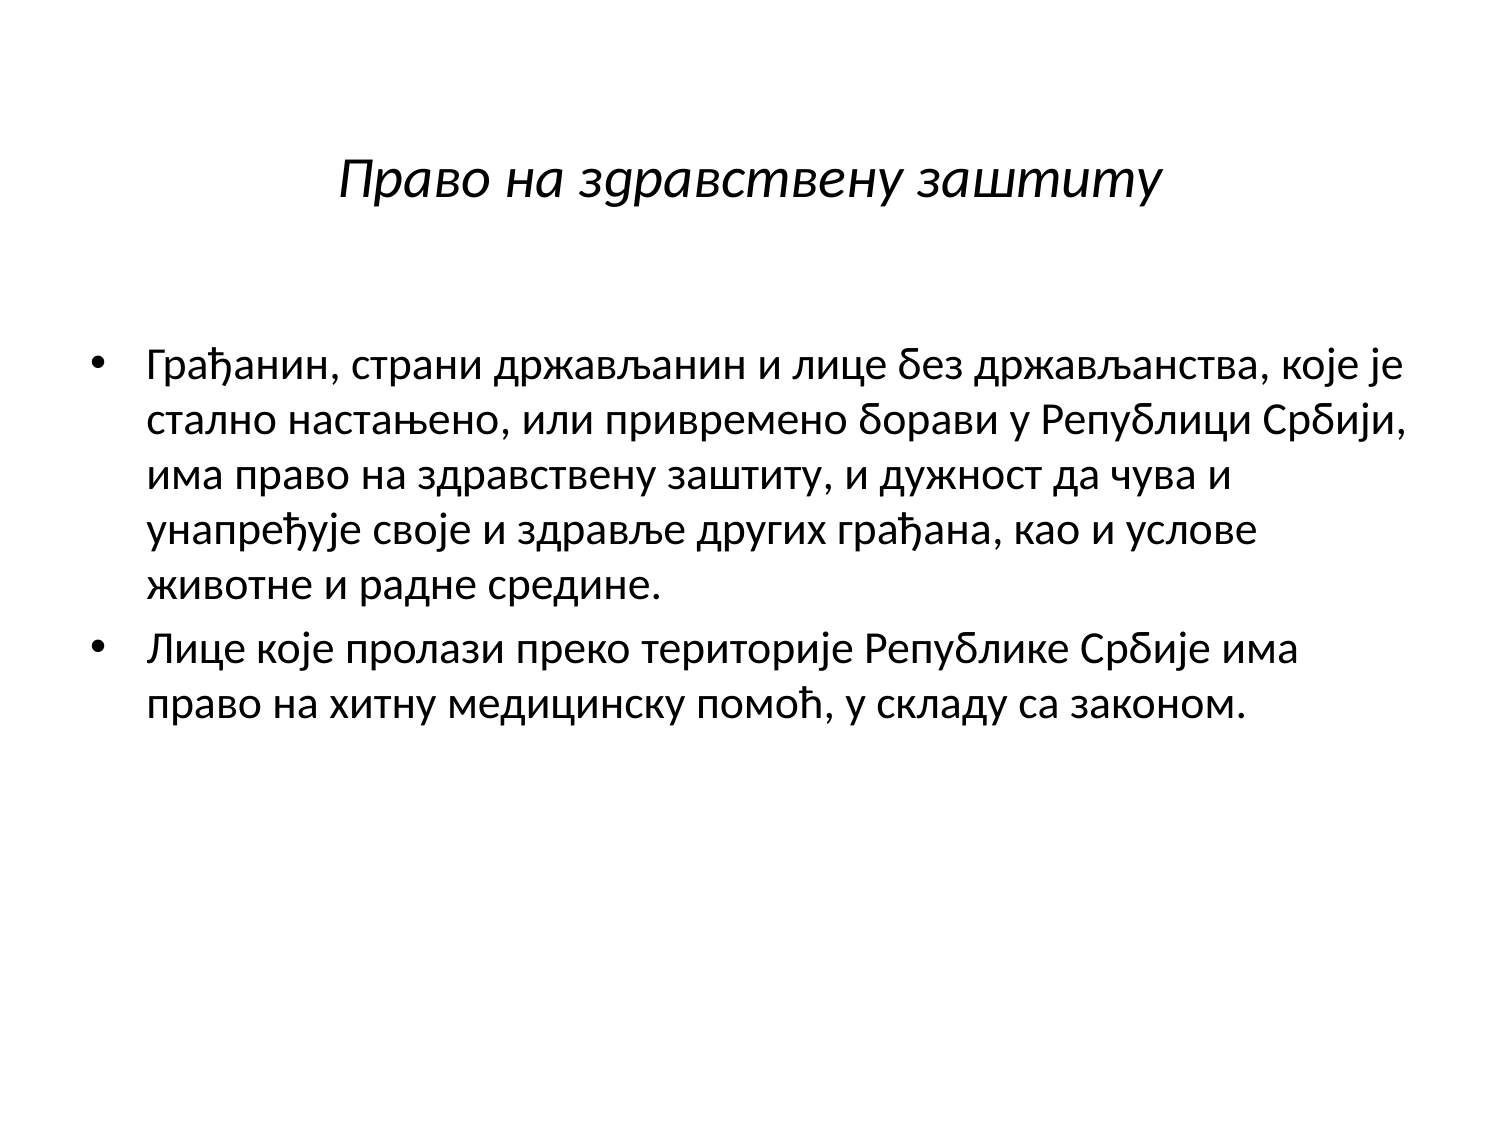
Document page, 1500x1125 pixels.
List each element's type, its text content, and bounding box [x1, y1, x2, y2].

title Право на здравствену заштиту [75, 45, 1425, 233]
list Грађанин, страни држављанин и лице без држављанства, које је стално настањено, или привремено борави у Републици Србији, има право на здравствену заштиту, и дужност да чува и унапређује своје и здравље других грађана, као и услове животне и радне средине. Лице које пролази преко територије Републике Србије има право на хитну медицинску помоћ, у складу са законом. [75, 262, 1425, 1005]
